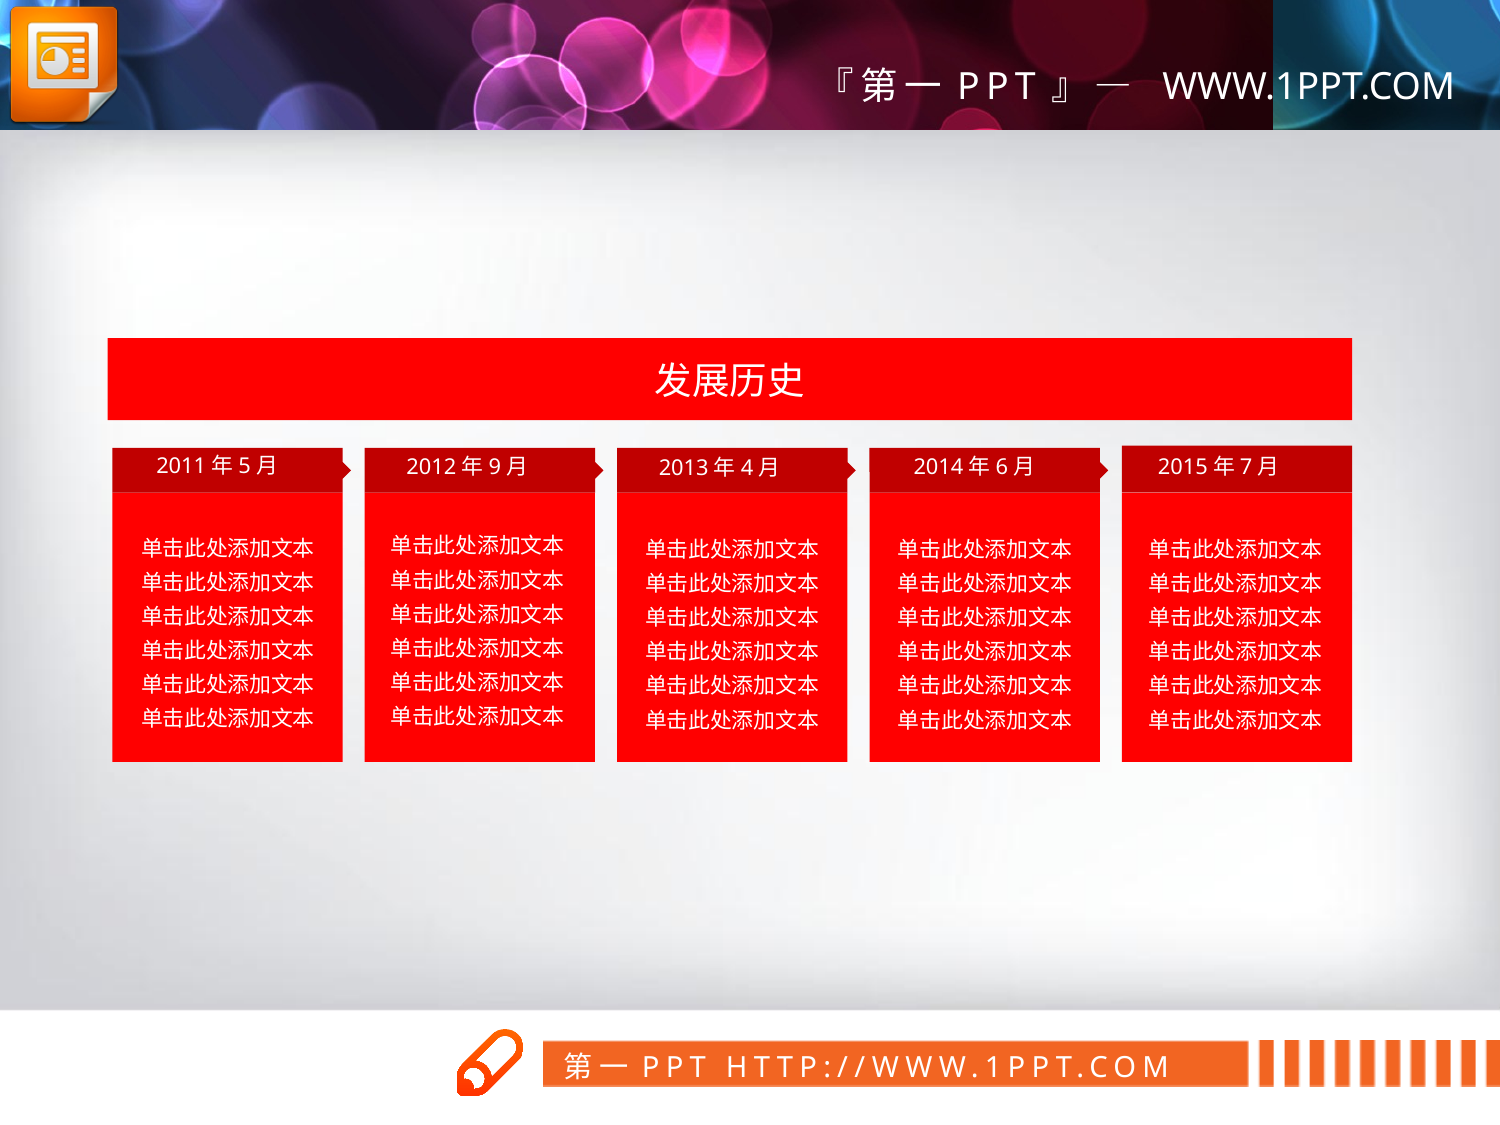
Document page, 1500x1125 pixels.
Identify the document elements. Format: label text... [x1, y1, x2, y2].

picture [0, 0, 1500, 1012]
picture [543, 1040, 1500, 1087]
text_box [869, 372, 1101, 763]
text_box 发展历史 [107, 338, 1353, 421]
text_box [364, 372, 596, 763]
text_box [616, 372, 848, 763]
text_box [111, 372, 343, 763]
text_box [1121, 445, 1353, 763]
